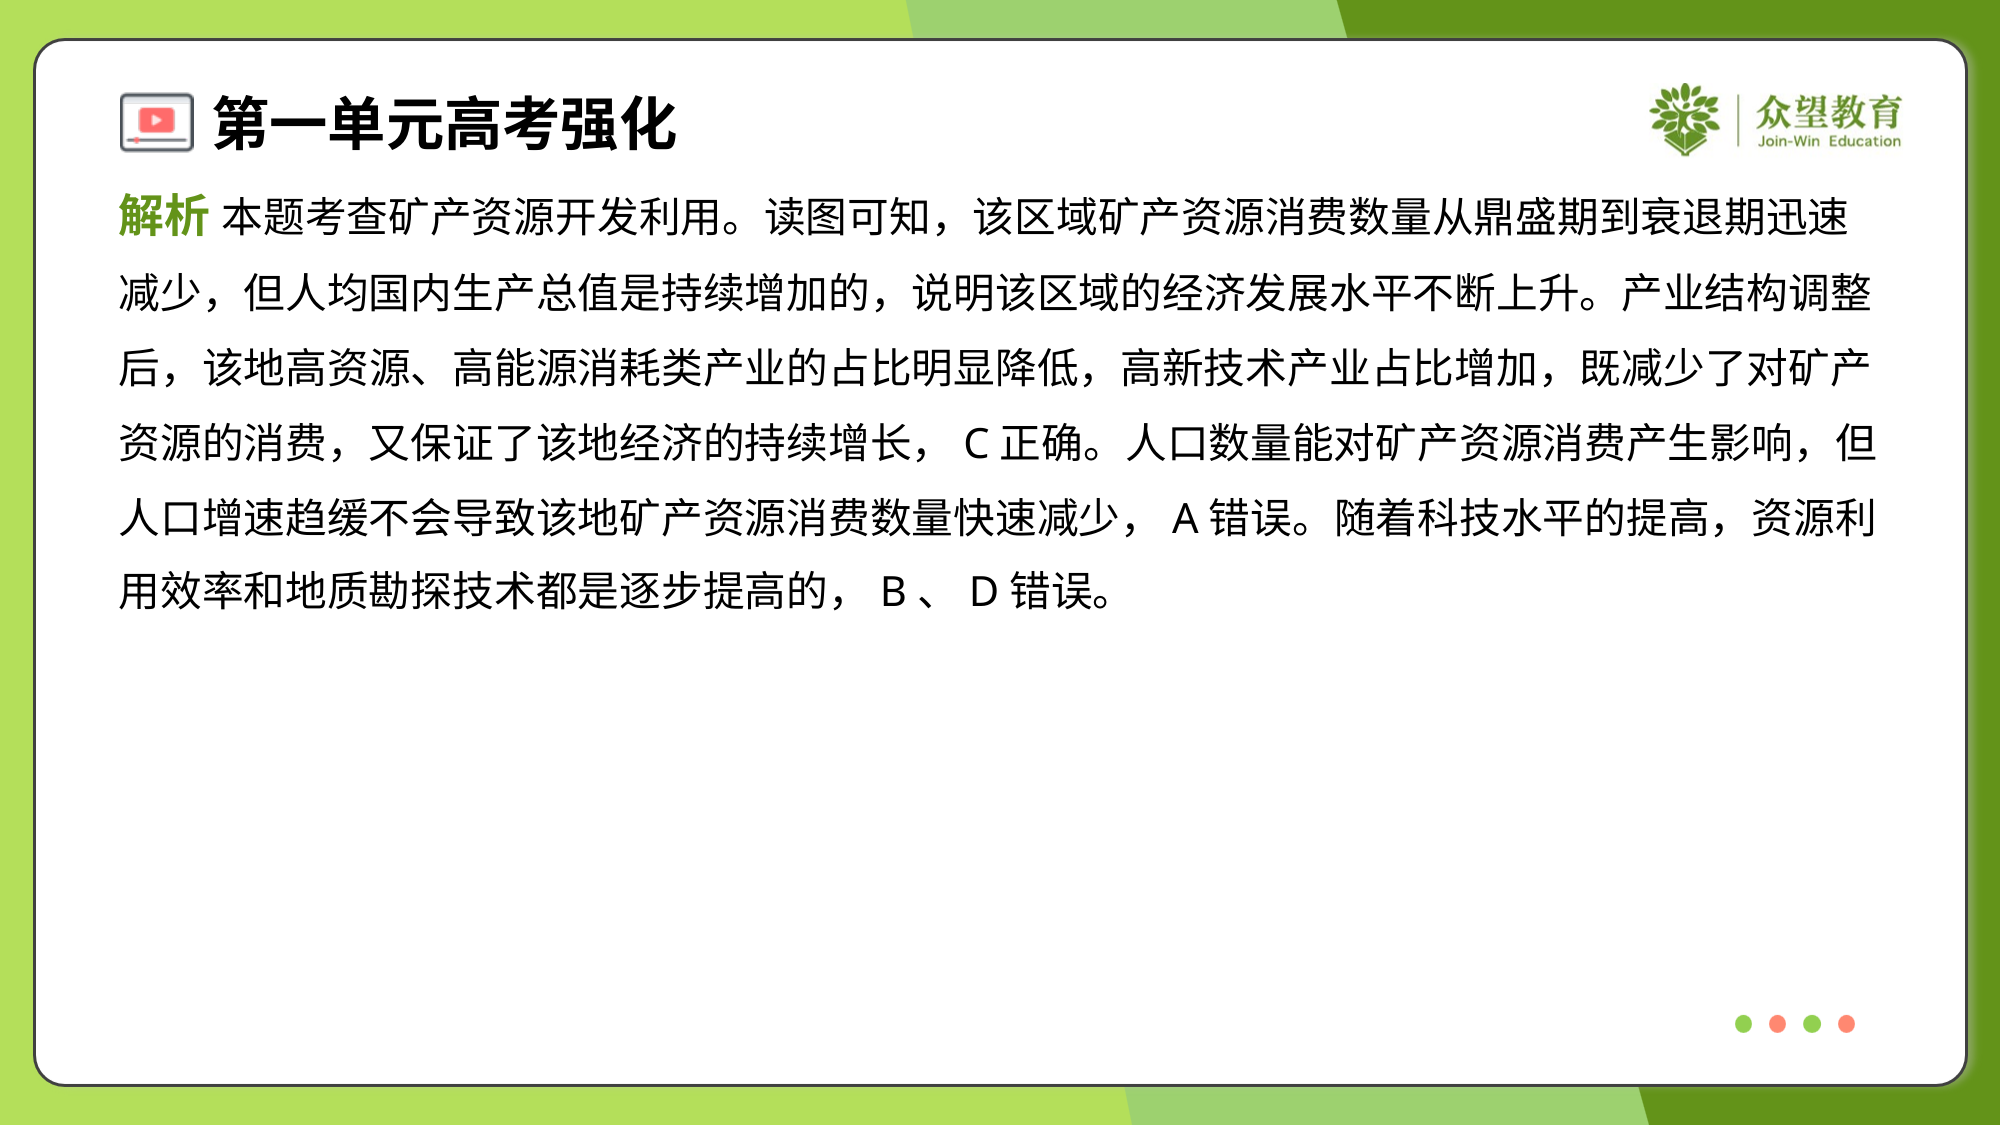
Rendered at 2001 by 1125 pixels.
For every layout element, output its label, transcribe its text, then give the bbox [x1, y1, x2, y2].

picture [0, 0, 2000, 1125]
text_box 解析 本题考查矿产资源开发利用。读图可知，该区域矿产资源消费数量从鼎盛期到衰退期迅速 减少，但人均国内生产总值是持续增加的，说明该区域的经济发展水平不断上升。产业结构调整 后，该地高资源、高能源消耗类产业的占比明显降低，高新技术产业占比增加，既减少了对矿产 资源的消费，又保证了该地经济的持续增长，C正确。人口数量能对矿产资源消费产生影响，但 人口增速趋缓不会导致该地矿产资源消费数量快速减少，A错误。随着科技水平的提高，资源利 用效率和地质勘探技术都是逐步提高的，B、D错误。 [118, 164, 1883, 608]
